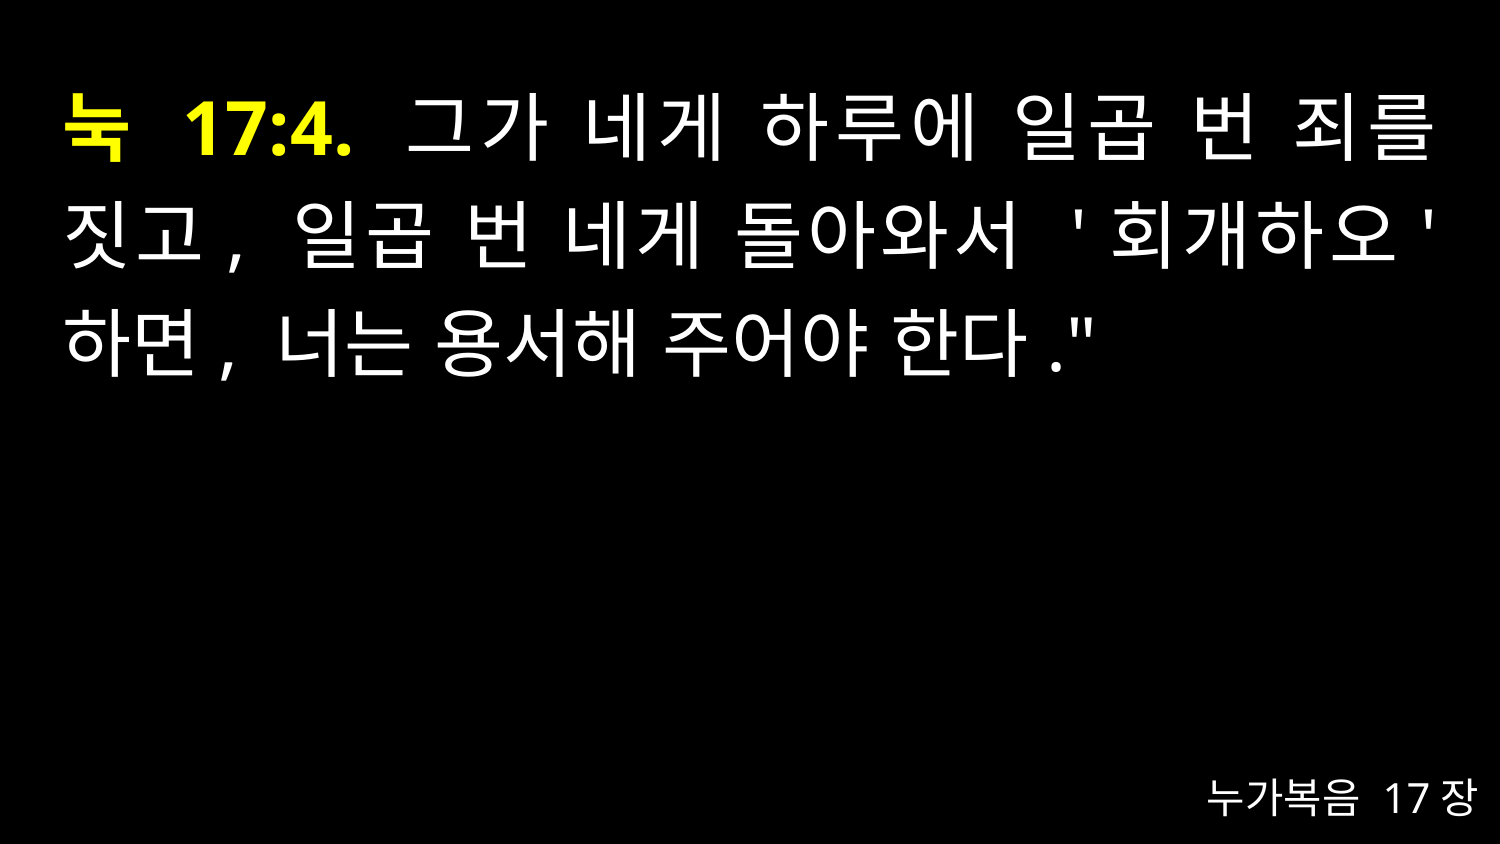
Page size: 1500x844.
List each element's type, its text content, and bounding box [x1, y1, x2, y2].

title 눅 17:4. 그가 네게 하루에 일곱 번 죄를 짓고, 일곱 번 네게 돌아와서 '회개하오' 하면, 너는 용서해 주어야 한다." [0, 0, 1500, 844]
subtitle 누가복음 17장 [916, 770, 1500, 844]
